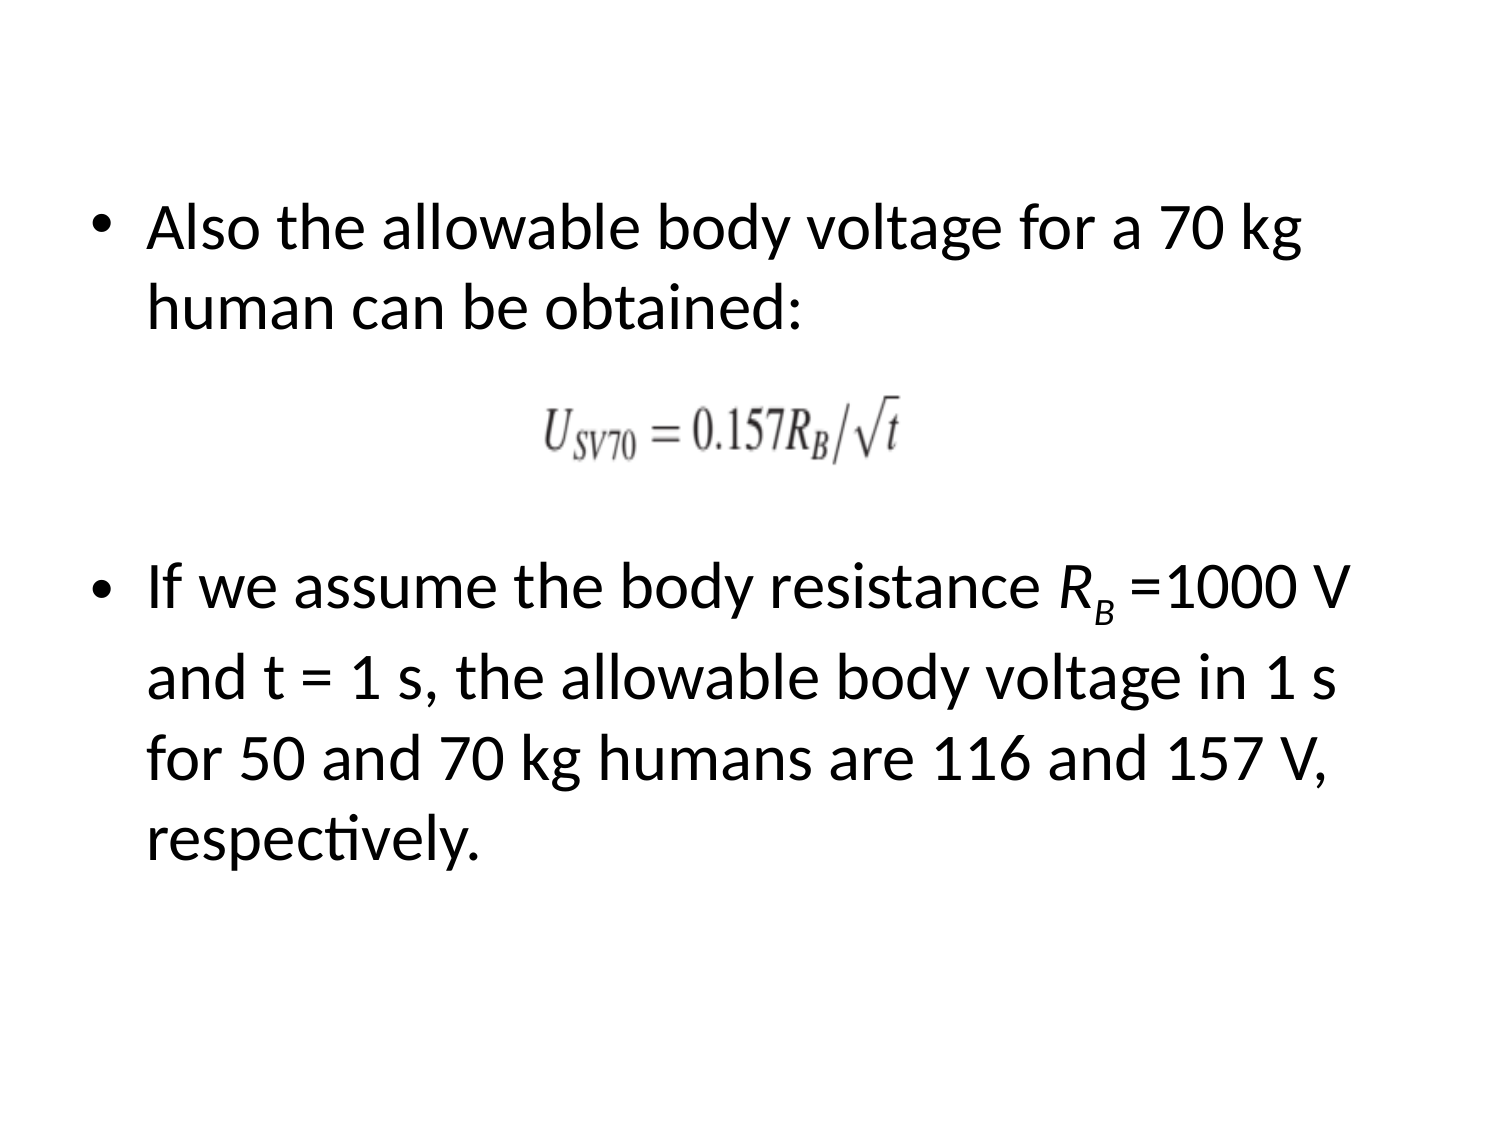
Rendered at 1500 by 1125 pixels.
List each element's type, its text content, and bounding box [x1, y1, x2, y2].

picture [524, 374, 938, 488]
list Also the allowable body voltage for a 70 kg human can be obtained: If we assume the body resistance RB =1000 V and t = 1 s, the allowable body voltage in 1 s for 50 and 70 kg humans are 116 and 157 V, respectively. [75, 174, 1425, 1005]
